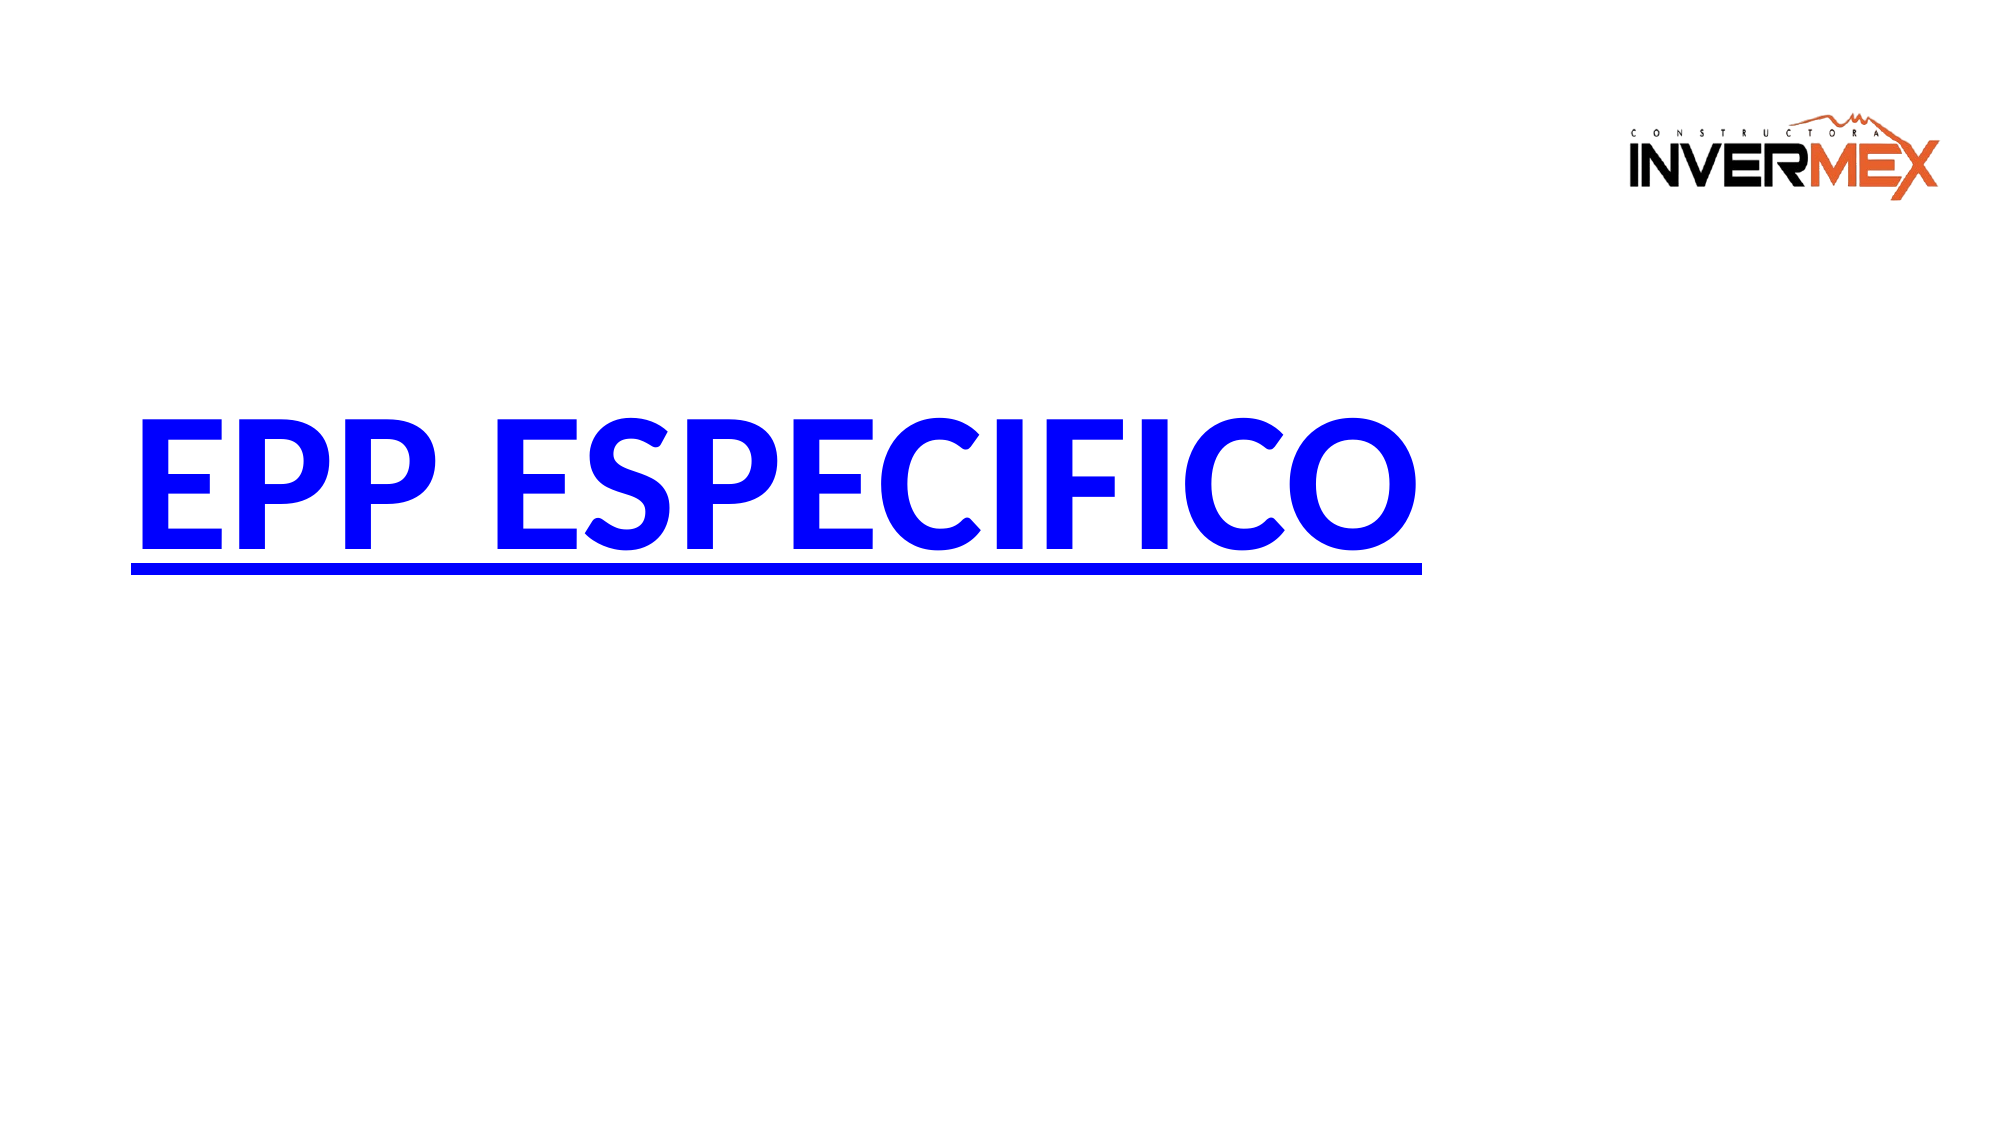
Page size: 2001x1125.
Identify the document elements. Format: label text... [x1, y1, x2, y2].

text_box EPP ESPECIFICO [116, 342, 1467, 598]
picture [1592, 77, 1964, 242]
